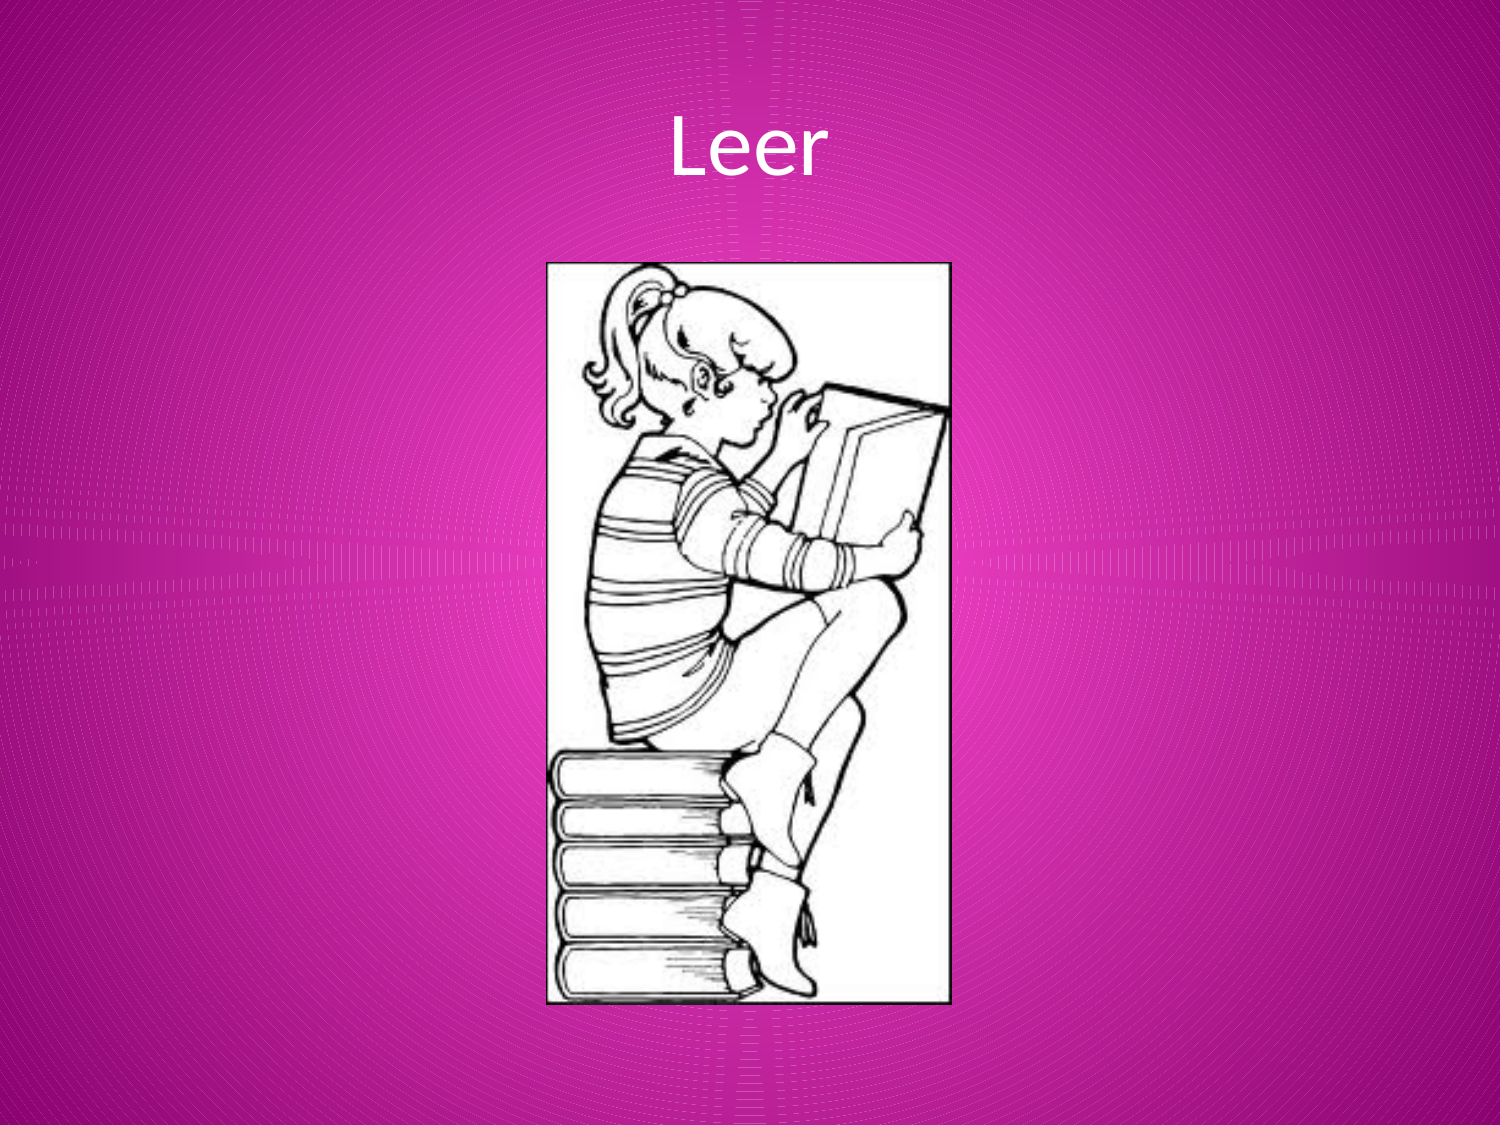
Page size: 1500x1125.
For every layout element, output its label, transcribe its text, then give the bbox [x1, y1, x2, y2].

title Leer [75, 45, 1425, 233]
picture [545, 262, 952, 1006]
